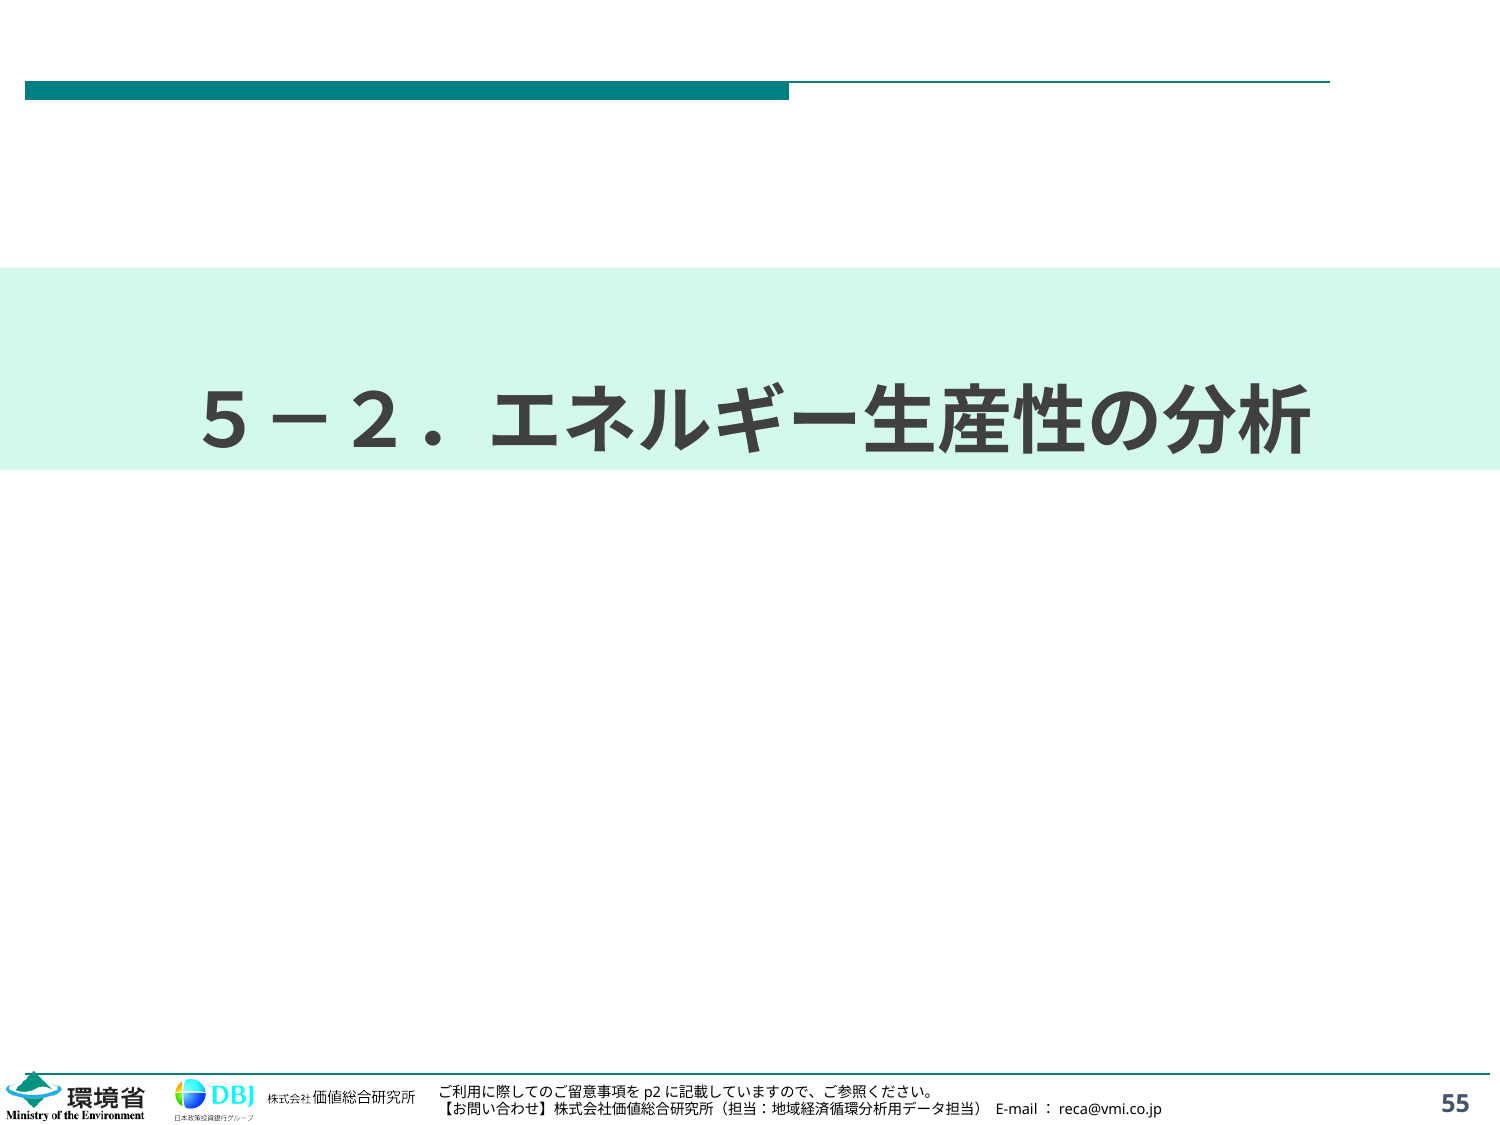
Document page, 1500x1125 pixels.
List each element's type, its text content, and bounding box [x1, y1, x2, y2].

title ５－２．エネルギー生産性の分析 [0, 267, 1500, 471]
slide_number 55 [1411, 1079, 1500, 1122]
picture [171, 1075, 419, 1125]
picture [2, 1071, 148, 1125]
text_box ご利用に際してのご留意事項をp2に記載していますので、ご参照ください。 【お問い合わせ】株式会社価値総合研究所（担当：地域経済循環分析用データ担当） E-mail：reca@vmi.co.jp [423, 1075, 1188, 1125]
